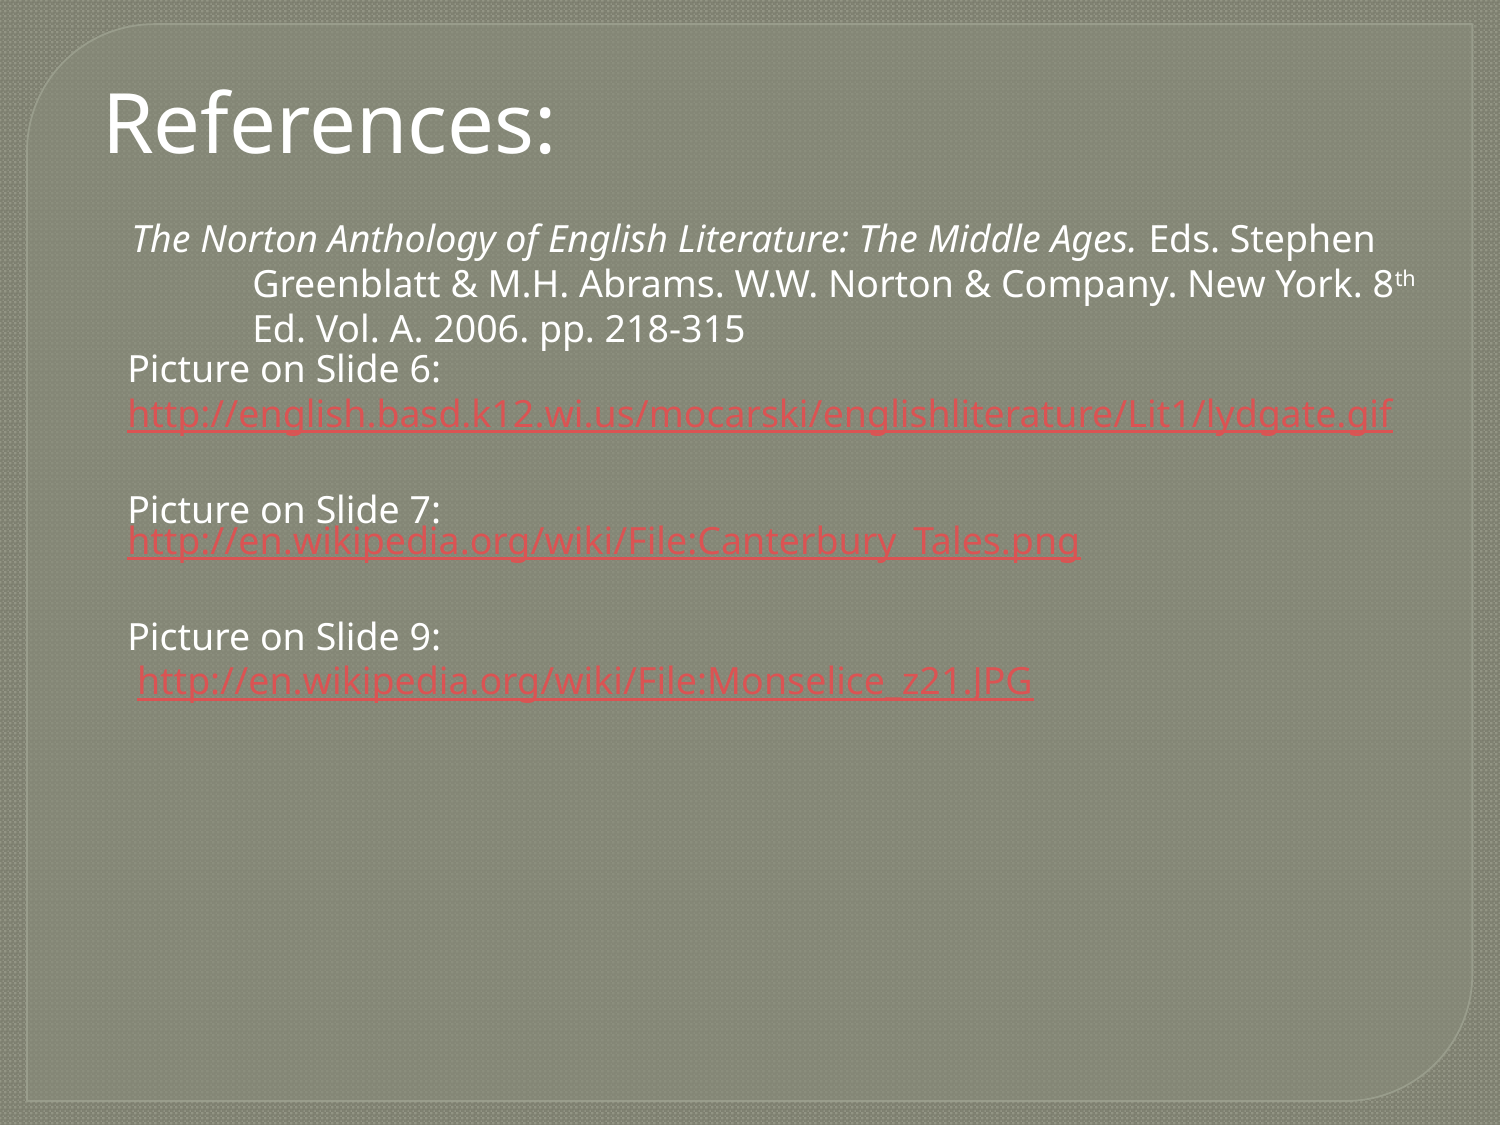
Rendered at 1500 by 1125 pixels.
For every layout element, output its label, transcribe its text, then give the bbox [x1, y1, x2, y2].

text_box References: The Norton Anthology of English Literature: The Middle Ages. Eds. Stephen Greenblatt & M.H. Abrams. W.W. Norton & Company. New York. 8th Ed. Vol. A. 2006. pp. 218-315 [87, 62, 1450, 649]
text_box Picture on Slide 6: http://english.basd.k12.wi.us/mocarski/englishliterature/Lit1/lydgate.gif Picture on Slide 7: [112, 337, 1425, 584]
text_box http://en.wikipedia.org/wiki/File:Monselice_z21.JPG [24, 649, 1463, 806]
text_box http://en.wikipedia.org/wiki/File:Canterbury_Tales.png Picture on Slide 9: [112, 509, 1413, 649]
